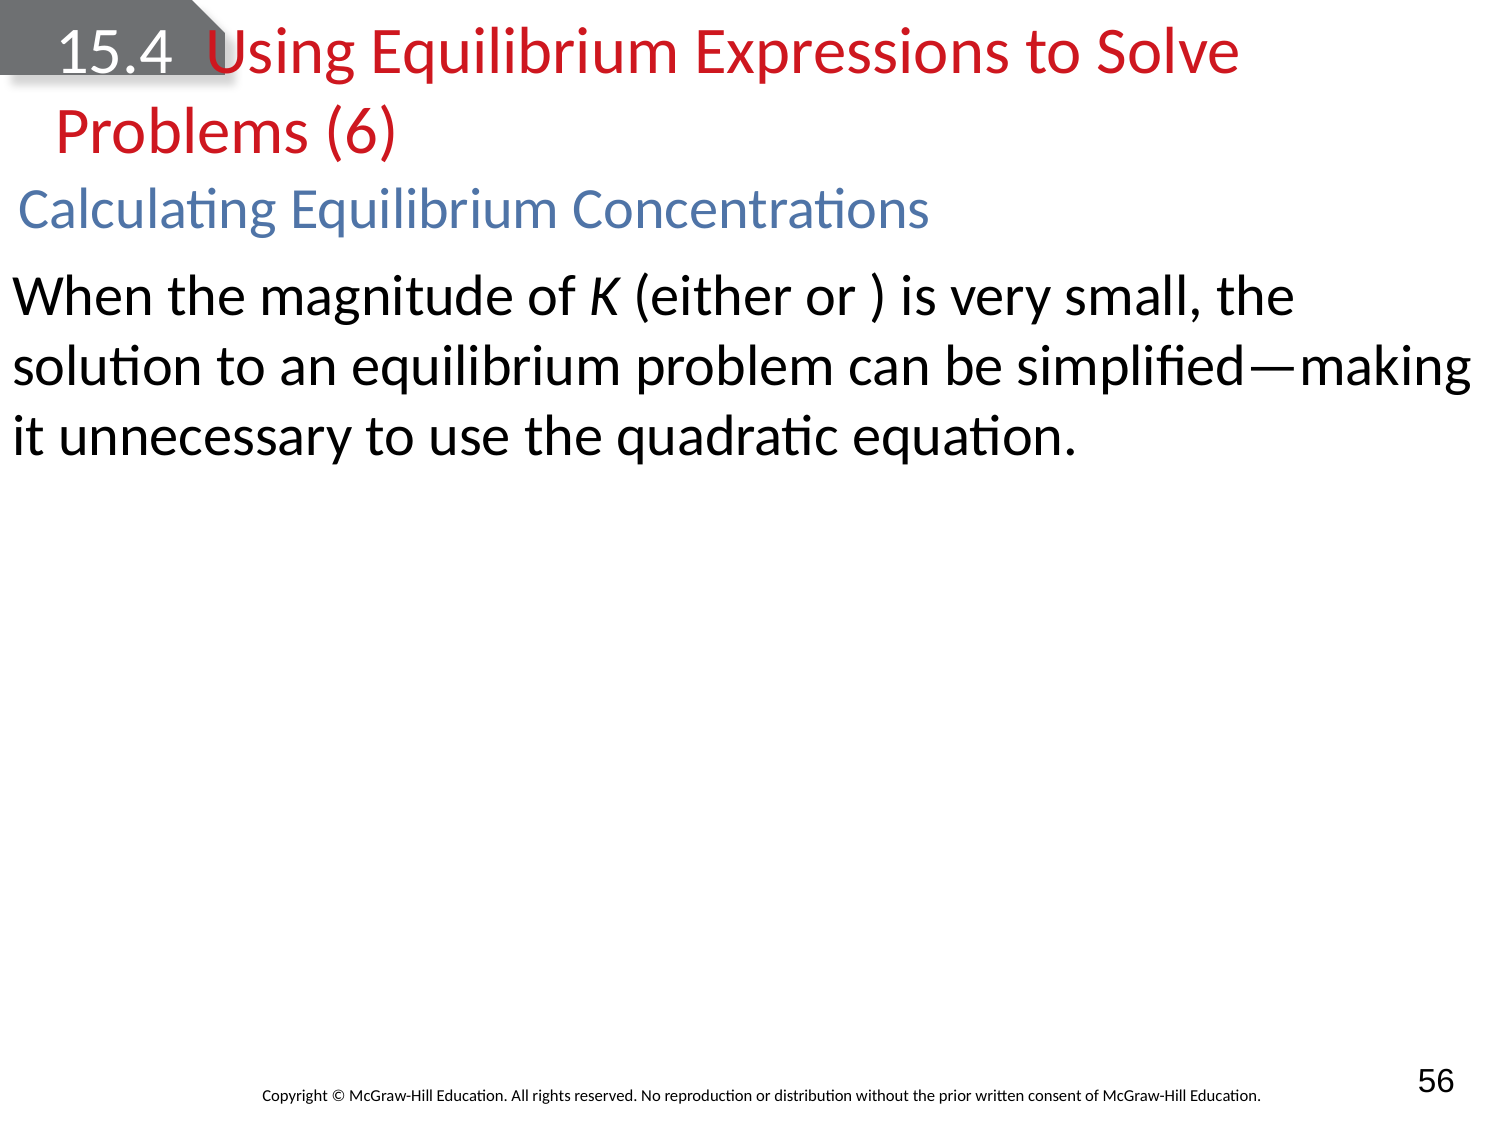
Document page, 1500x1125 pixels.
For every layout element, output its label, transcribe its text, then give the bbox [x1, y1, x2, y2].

title 15.4 Using Equilibrium Expressions to Solve Problems (6) [3, 0, 1488, 162]
list Calculating Equilibrium Concentrations [3, 162, 1500, 263]
